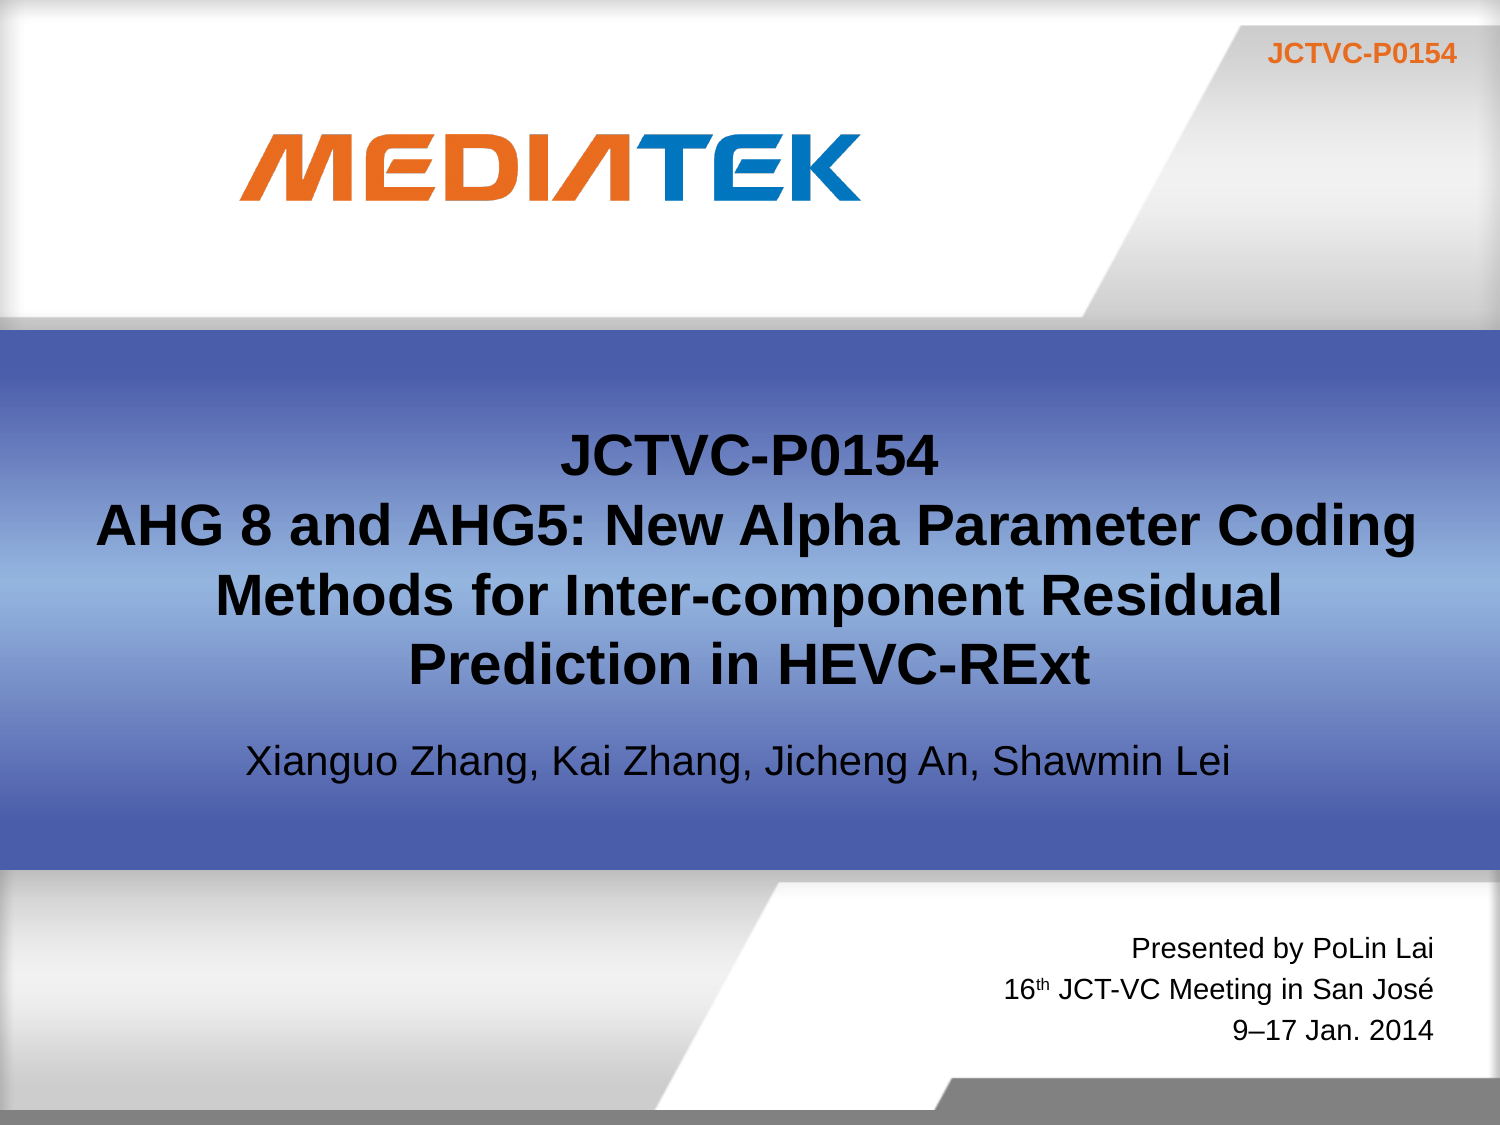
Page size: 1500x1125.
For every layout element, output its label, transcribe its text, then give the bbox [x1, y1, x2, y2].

text_box Xianguo Zhang, Kai Zhang, Jicheng An, Shawmin Lei [194, 726, 1282, 842]
title JCTVC-P0154 AHG 8 and AHG5: New Alpha Parameter Coding Methods for Inter-component Residual Prediction in HEVC-RExt [50, 438, 1450, 676]
picture [0, 0, 1500, 1125]
